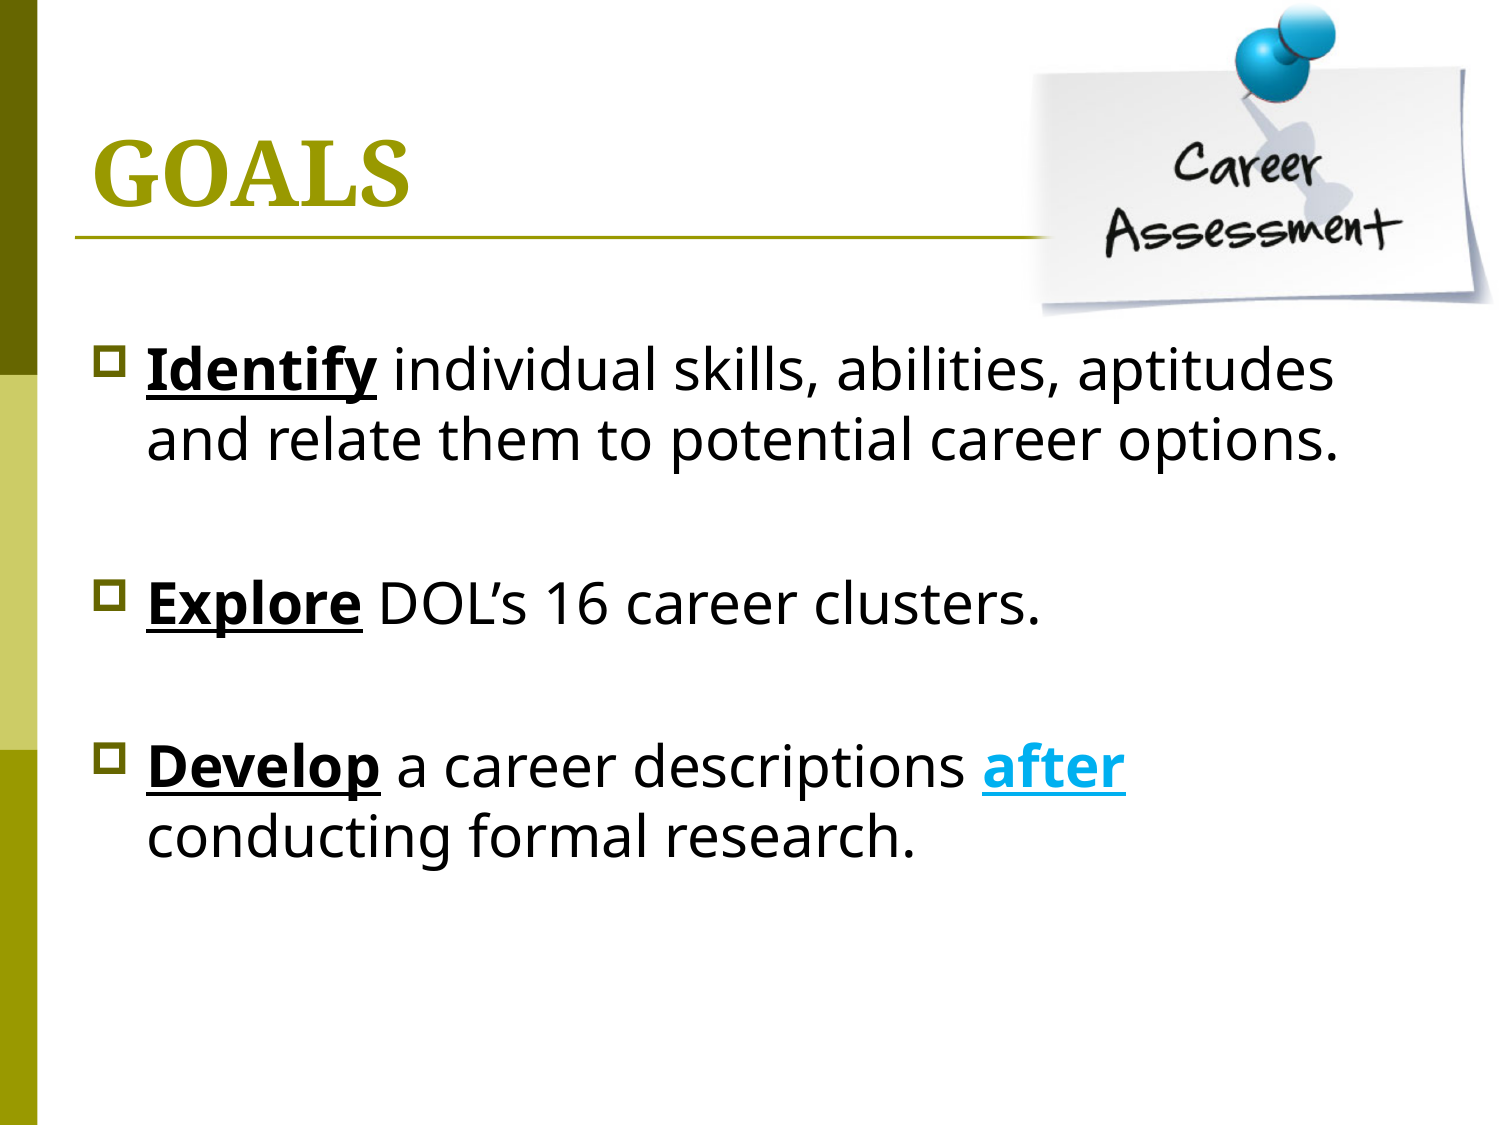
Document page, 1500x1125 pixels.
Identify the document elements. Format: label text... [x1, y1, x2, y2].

list Identify individual skills, abilities, aptitudes and relate them to potential career options. Explore DOL’s 16 career clusters. Develop a career descriptions after conducting formal research. [74, 324, 1426, 1006]
picture [1020, 0, 1500, 326]
title GOALS [74, 45, 1015, 233]
